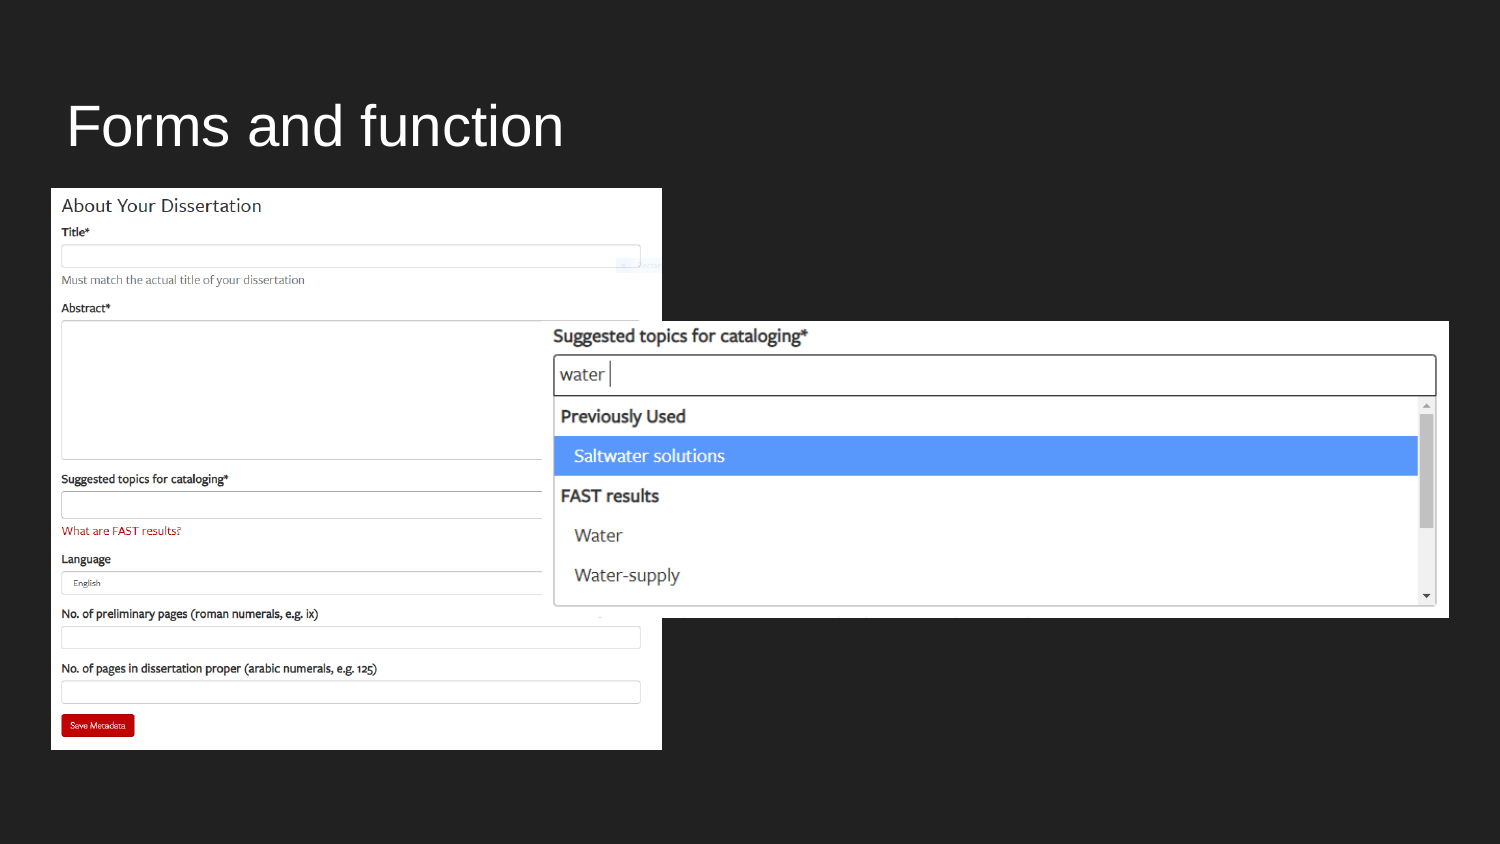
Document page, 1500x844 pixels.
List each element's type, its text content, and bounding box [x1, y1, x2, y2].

title Forms and function [51, 72, 1449, 167]
picture [50, 188, 1450, 750]
